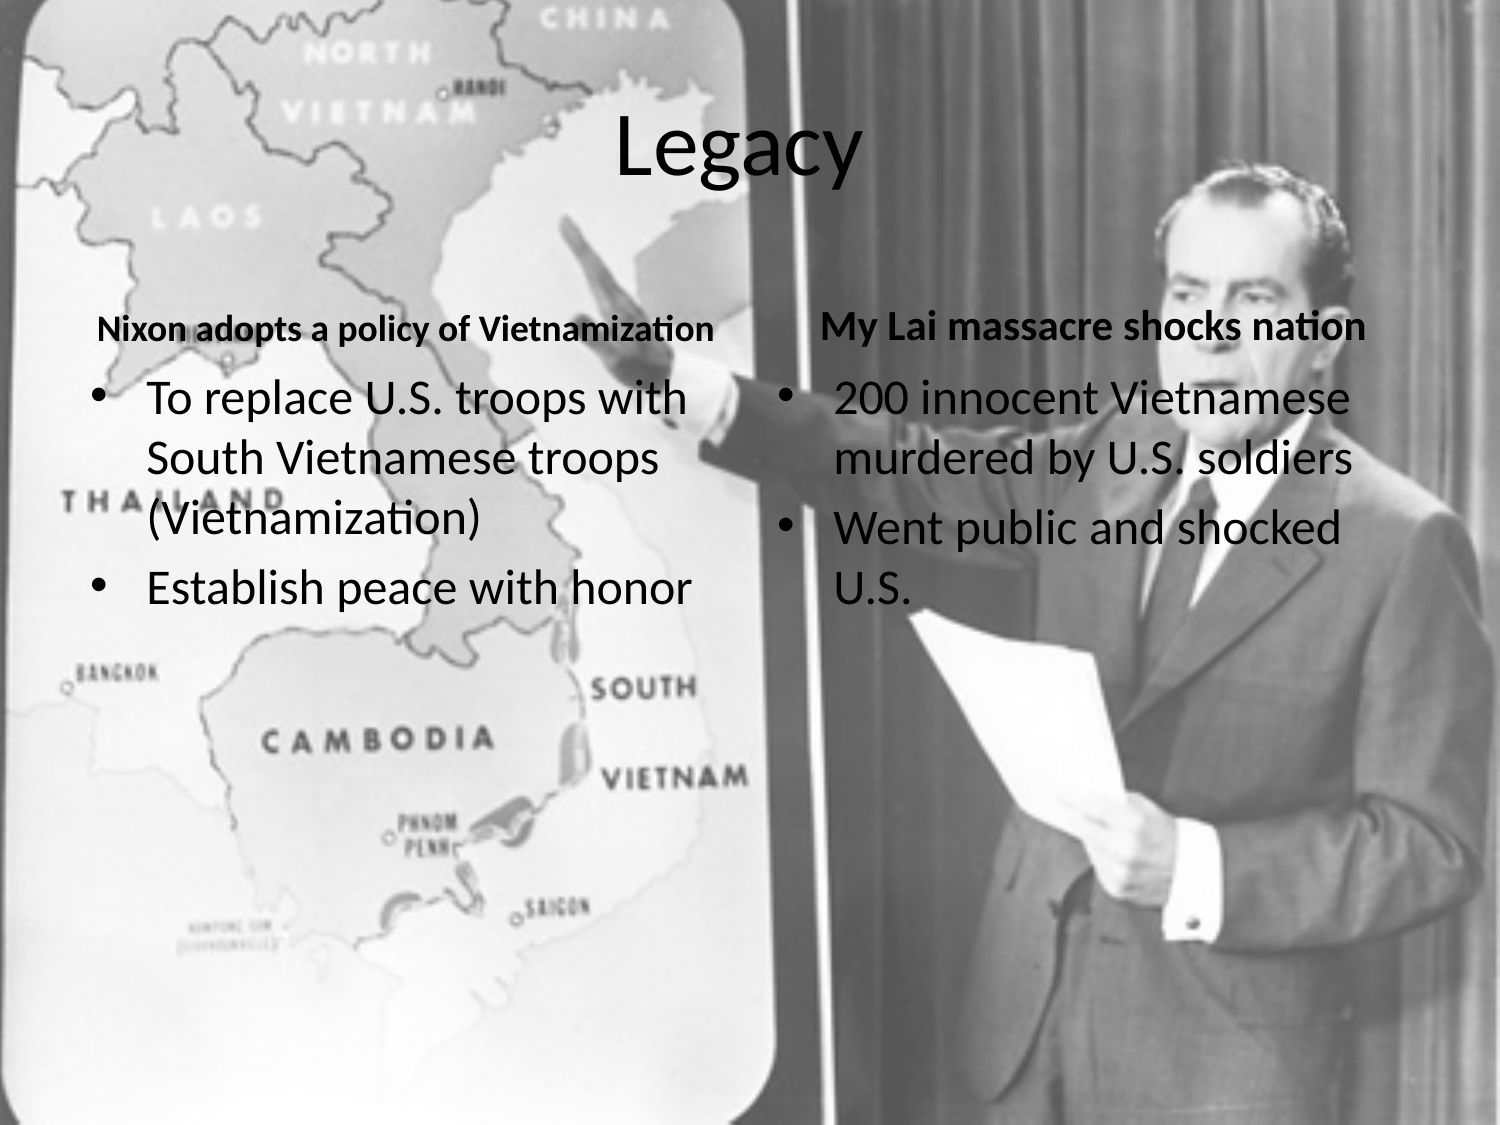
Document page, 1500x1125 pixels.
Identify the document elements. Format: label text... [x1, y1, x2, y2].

list My Lai massacre shocks nation [761, 251, 1425, 356]
list To replace U.S. troops with South Vietnamese troops (Vietnamization) Establish peace with honor [75, 356, 738, 1005]
title Legacy [75, 45, 1425, 233]
list 200 innocent Vietnamese murdered by U.S. soldiers Went public and shocked U.S. [761, 356, 1425, 1005]
list Nixon adopts a policy of Vietnamization [75, 251, 738, 356]
